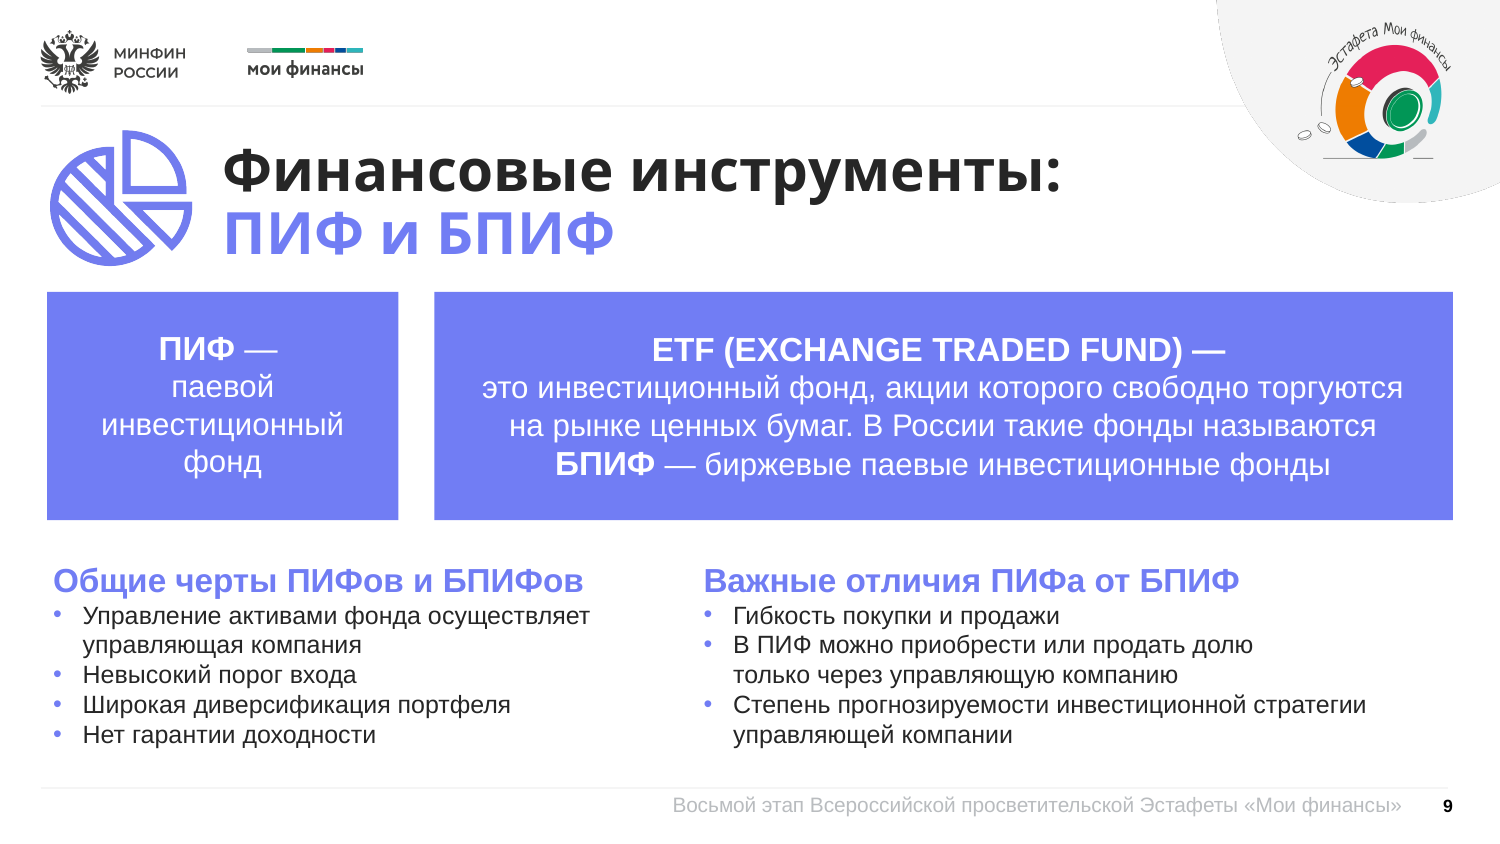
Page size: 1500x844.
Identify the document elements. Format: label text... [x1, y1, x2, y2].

slide_number 9 [1402, 794, 1453, 844]
text_box Важные отличия ПИФа от БПИФ Гибкость покупки и продажи В ПИФ можно приобрести или продать долю только через управляющую компанию Степень прогнозируемости инвестиционной стратегии управляющей компании [703, 559, 1403, 749]
text_box Общие черты ПИФов и БПИФов Управление активами фонда осуществляет управляющая компания Невысокий порог входа Широкая диверсификация портфеля Нет гарантии доходности [53, 559, 665, 752]
picture [1216, 0, 1500, 203]
picture [247, 48, 363, 78]
picture [46, 125, 196, 272]
text_box [47, 485, 399, 521]
text_box Финансовые инструменты: ПИФ и БПИФ [222, 141, 1158, 272]
picture [40, 30, 185, 94]
text_box [434, 291, 1453, 521]
text_box ETF (EXCHANGE TRADED FUND) — это инвестиционный фонд, акции которого свободно торгуются на рынке ценных бумаг. В России такие фонды называются БПИФ — биржевые паевые инвестиционные фонды [462, 322, 1425, 489]
text_box ПИФ — паевой инвестиционный фонд [47, 321, 399, 485]
text_box [47, 291, 399, 321]
